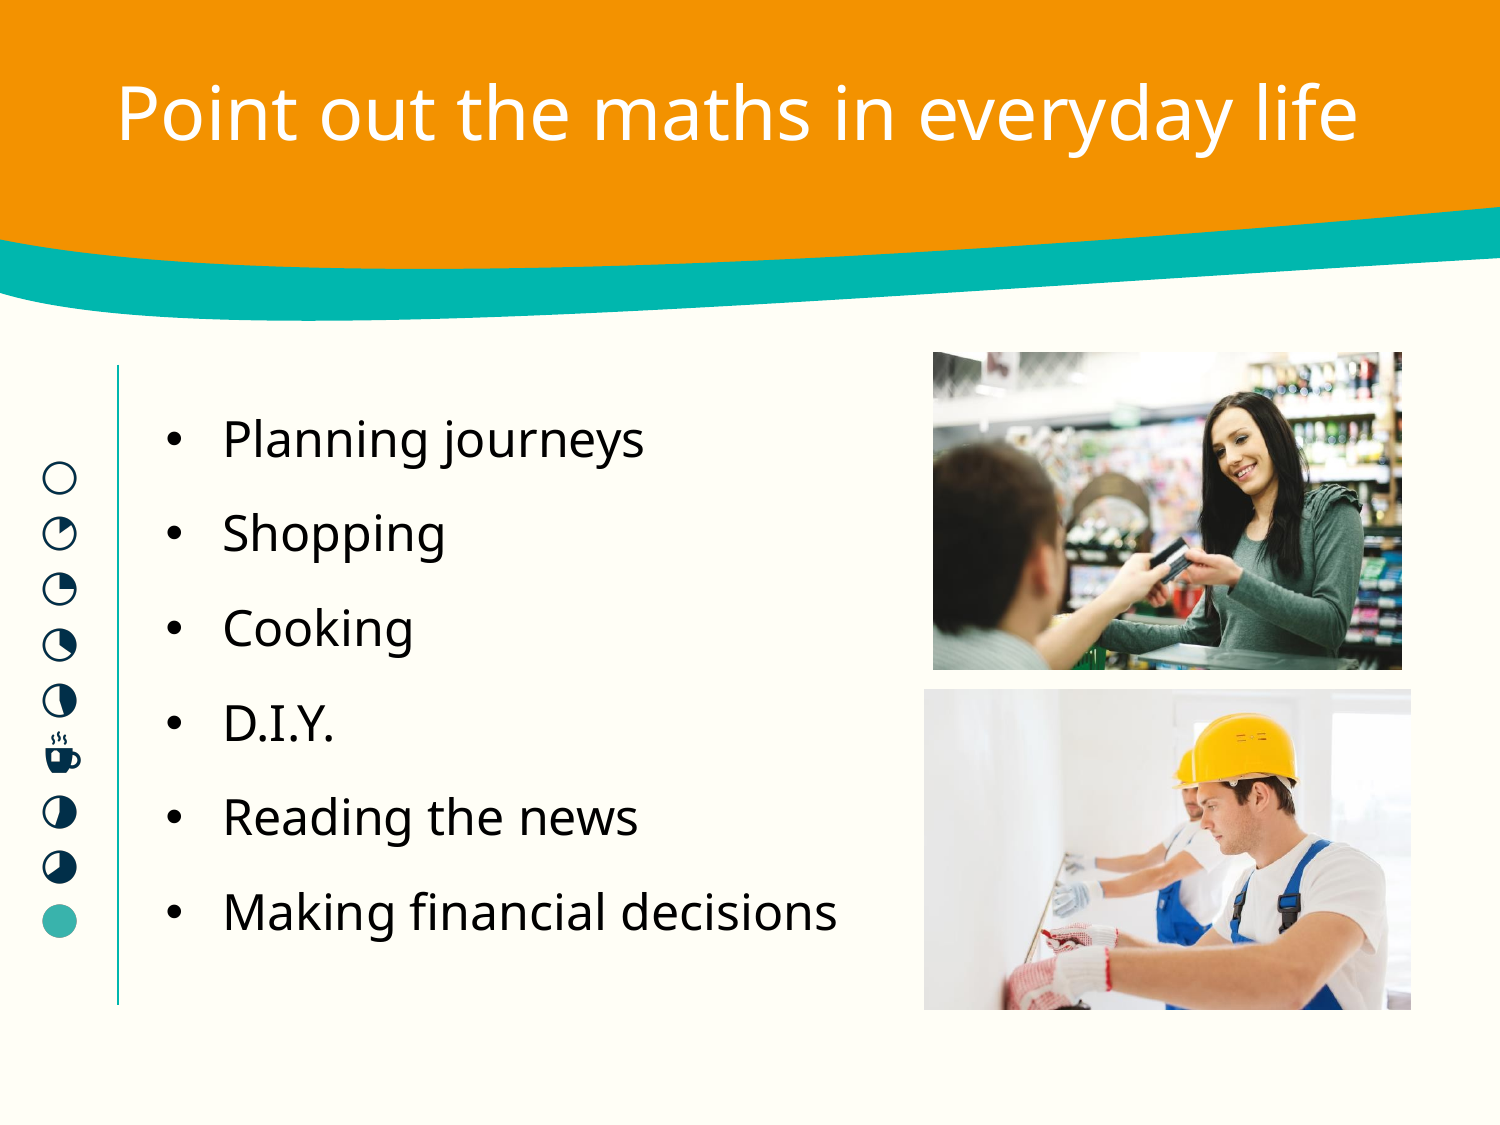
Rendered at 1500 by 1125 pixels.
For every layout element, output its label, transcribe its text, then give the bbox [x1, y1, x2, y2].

picture [38, 790, 81, 833]
picture [38, 900, 81, 942]
picture [38, 623, 81, 666]
picture [38, 512, 81, 555]
list Point out the maths in everyday life [100, 67, 1411, 258]
text_box Planning journeys Shopping Cooking D.I.Y. Reading the news Making financial decisions [150, 406, 907, 997]
picture [38, 679, 81, 722]
picture [35, 725, 90, 779]
picture [38, 846, 81, 889]
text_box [924, 352, 1411, 1010]
picture [38, 568, 81, 611]
picture [38, 456, 81, 499]
